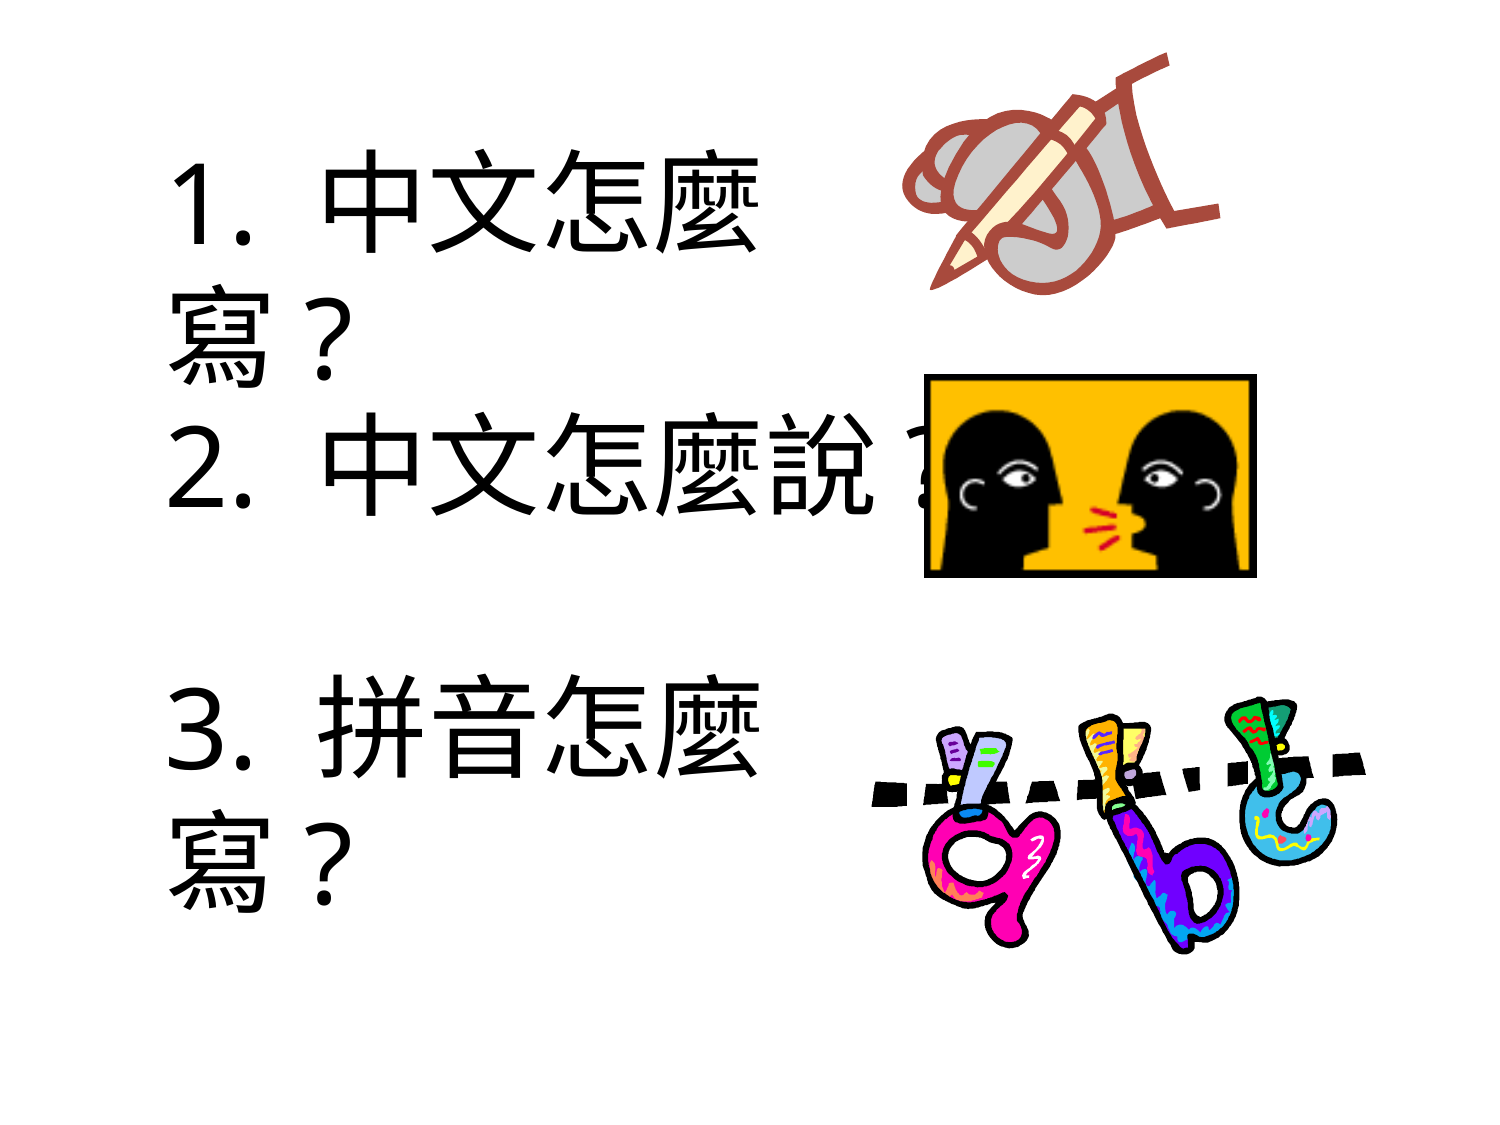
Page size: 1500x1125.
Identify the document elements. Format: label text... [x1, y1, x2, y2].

picture [899, 49, 1223, 298]
text_box 3. 拼音怎麼寫? [150, 649, 875, 935]
picture [924, 374, 1257, 578]
text_box 1. 中文怎麼寫? [149, 124, 888, 387]
picture [870, 687, 1376, 964]
text_box 2. 中文怎麼說? [149, 387, 900, 583]
